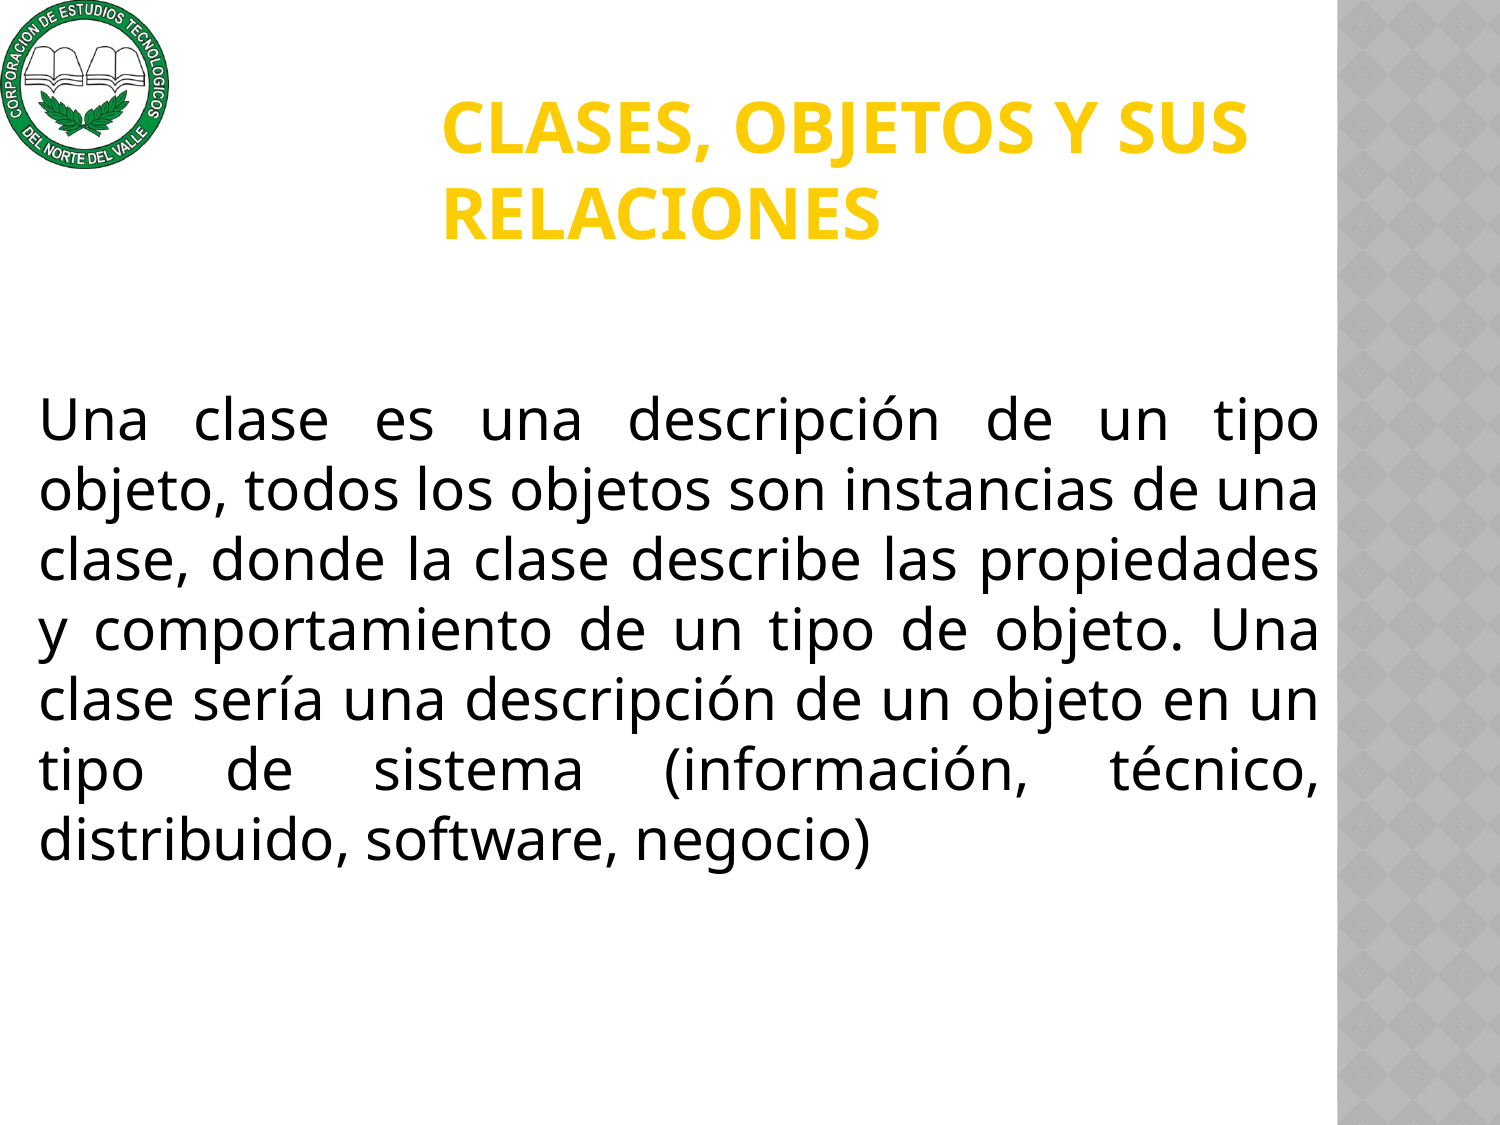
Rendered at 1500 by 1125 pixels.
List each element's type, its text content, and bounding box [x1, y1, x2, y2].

list Una clase es una descripción de un tipo objeto, todos los objetos son instancias de una clase, donde la clase describe las propiedades y comportamiento de un tipo de objeto. Una clase sería una descripción de un objeto en un tipo de sistema (información, técnico, distribuido, software, negocio) [23, 374, 1337, 901]
title Clases, objetos y sus relaciones [425, 75, 1350, 263]
picture [0, 0, 169, 169]
